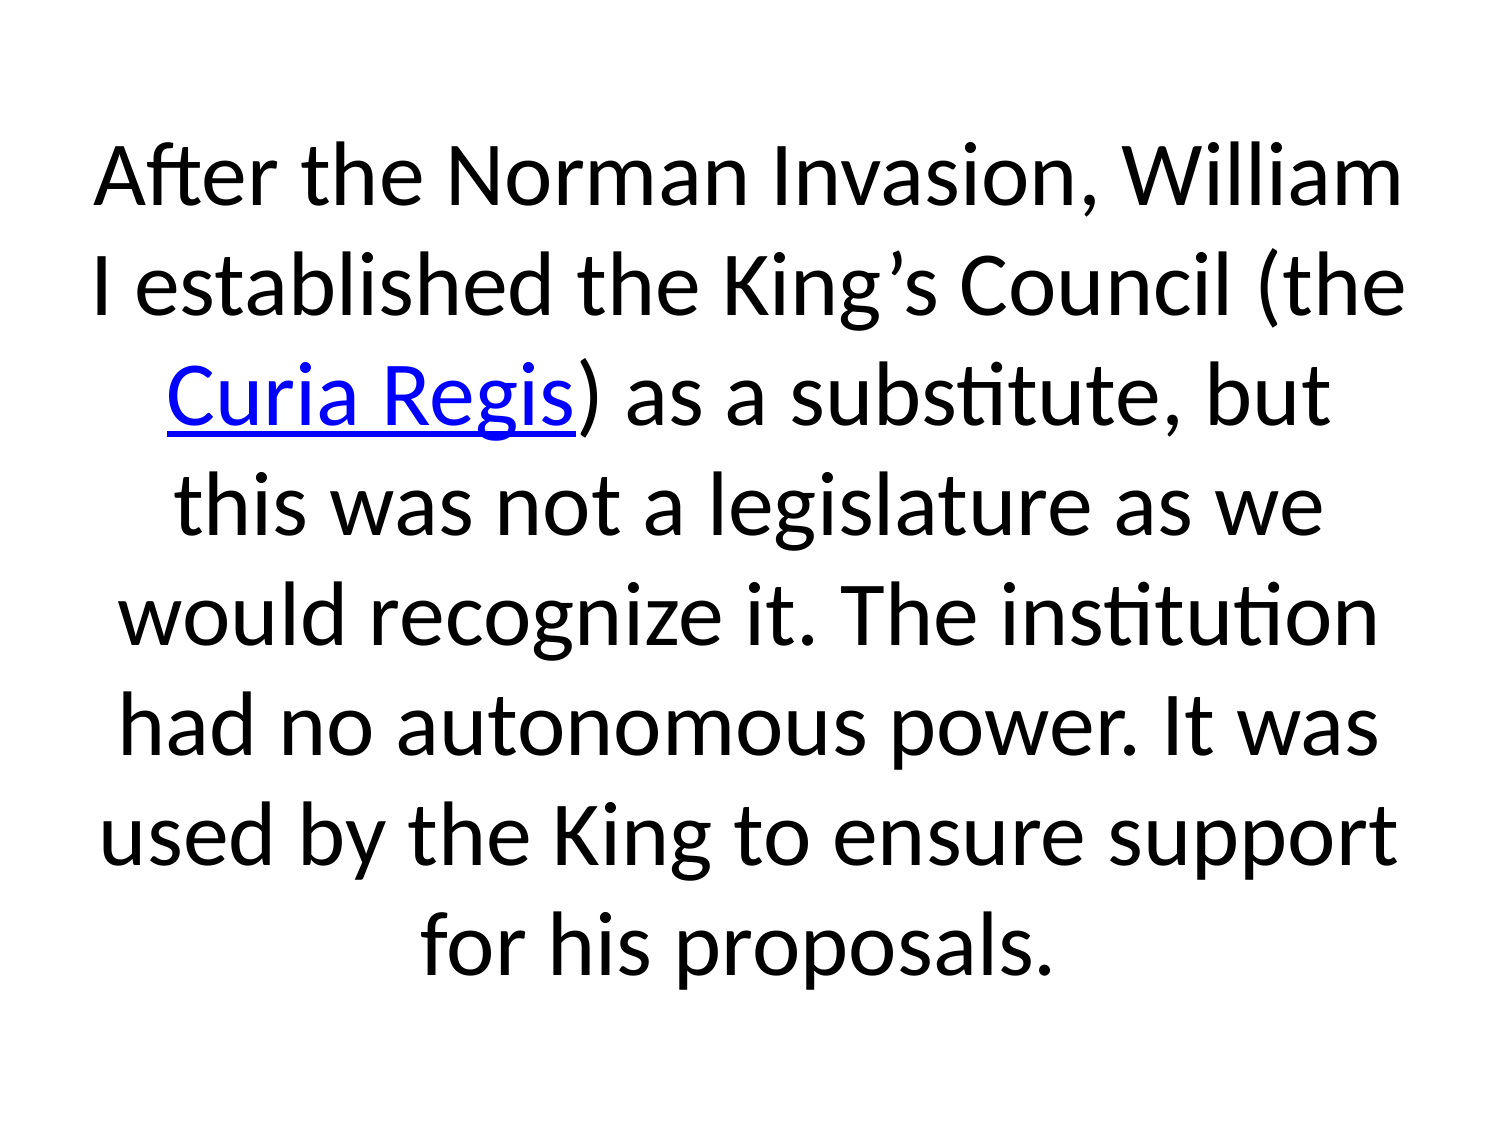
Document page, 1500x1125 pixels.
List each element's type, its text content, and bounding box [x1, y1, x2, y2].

title After the Norman Invasion, William I established the King’s Council (the Curia Regis) as a substitute, but this was not a legislature as we would recognize it. The institution had no autonomous power. It was used by the King to ensure support for his proposals. [74, 44, 1426, 1063]
